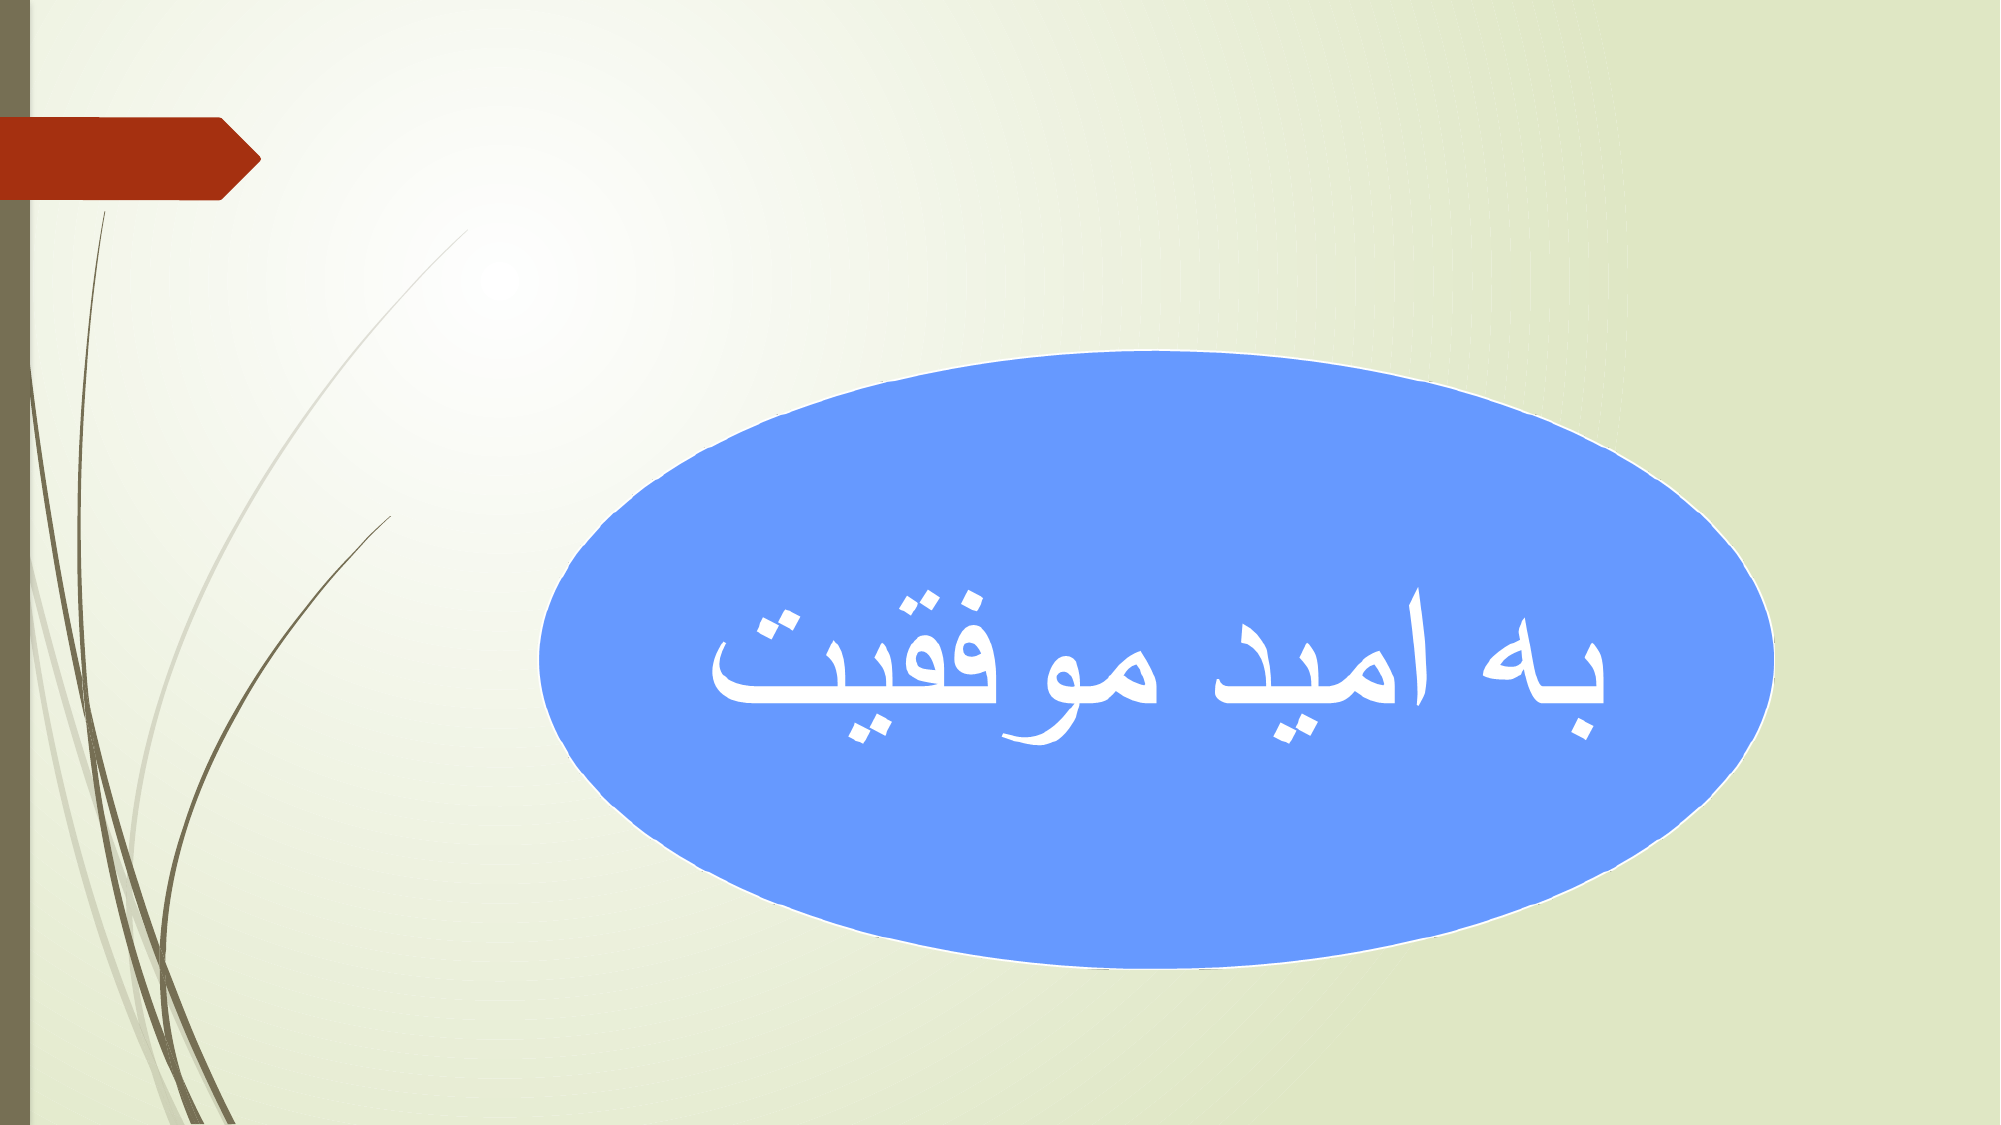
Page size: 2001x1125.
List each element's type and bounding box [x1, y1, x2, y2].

list [537, 349, 1775, 971]
